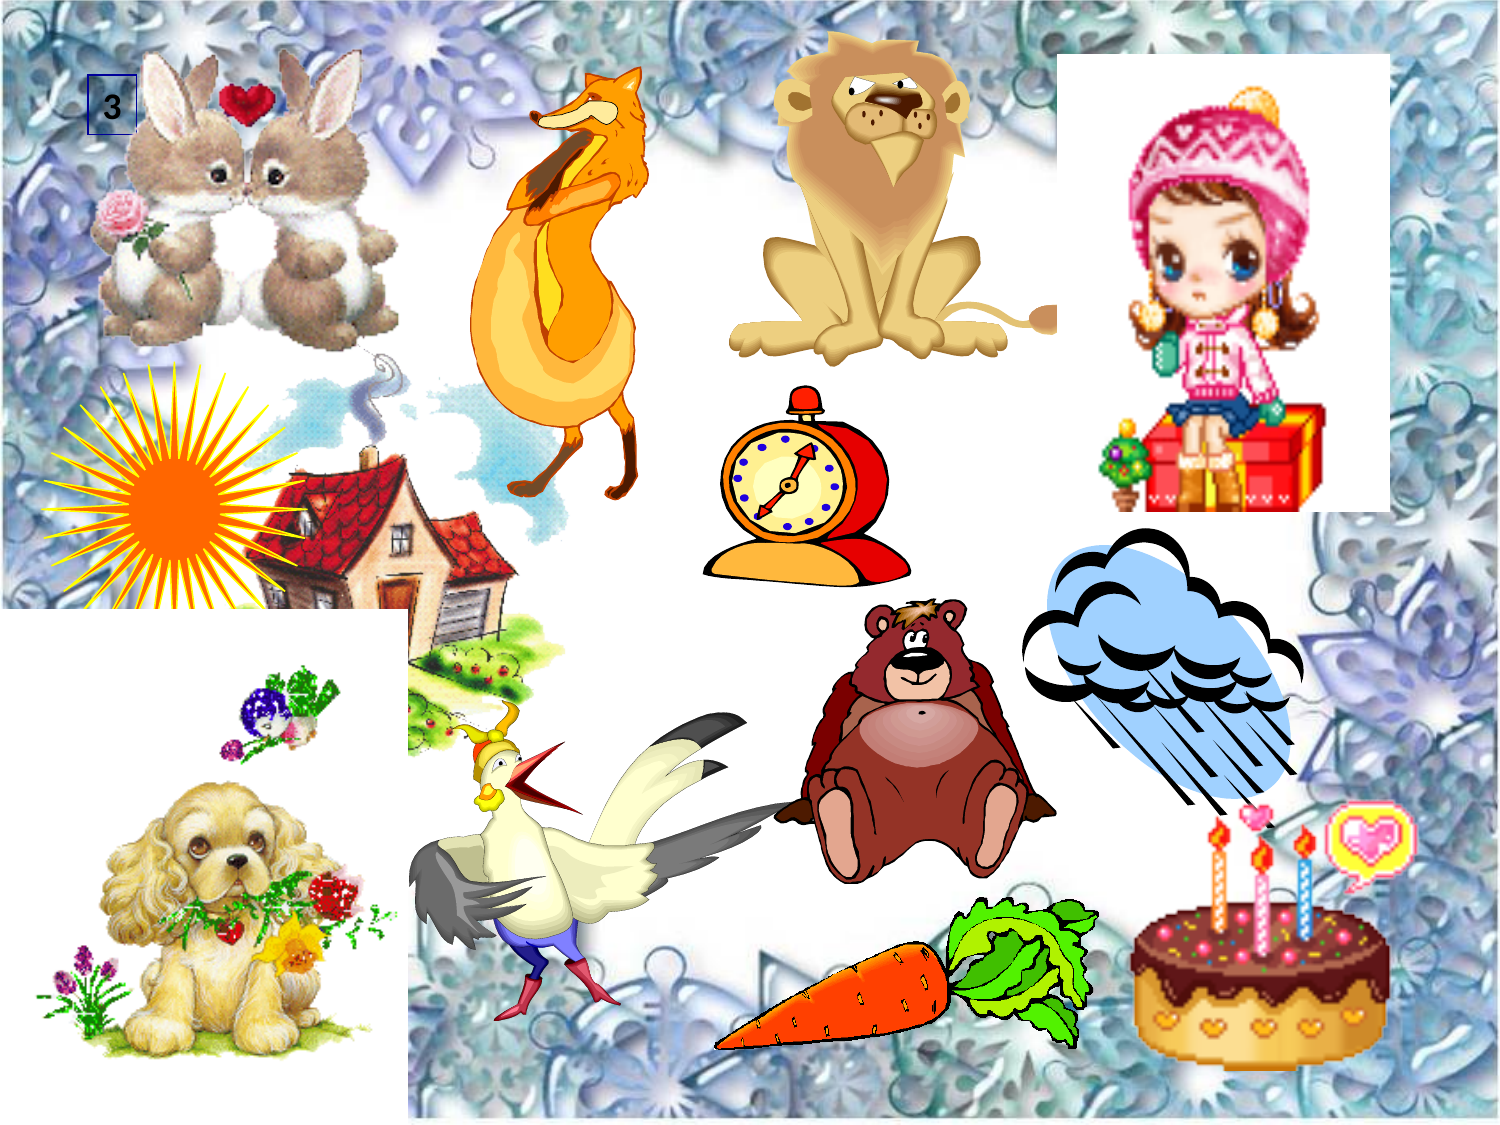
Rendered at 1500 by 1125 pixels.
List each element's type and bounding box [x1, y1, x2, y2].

list [412, 692, 768, 1021]
picture [0, 0, 1500, 1125]
text_box [702, 385, 912, 588]
text_box [41, 372, 154, 607]
list [466, 66, 652, 505]
text_box [148, 366, 154, 407]
list [724, 24, 1109, 385]
